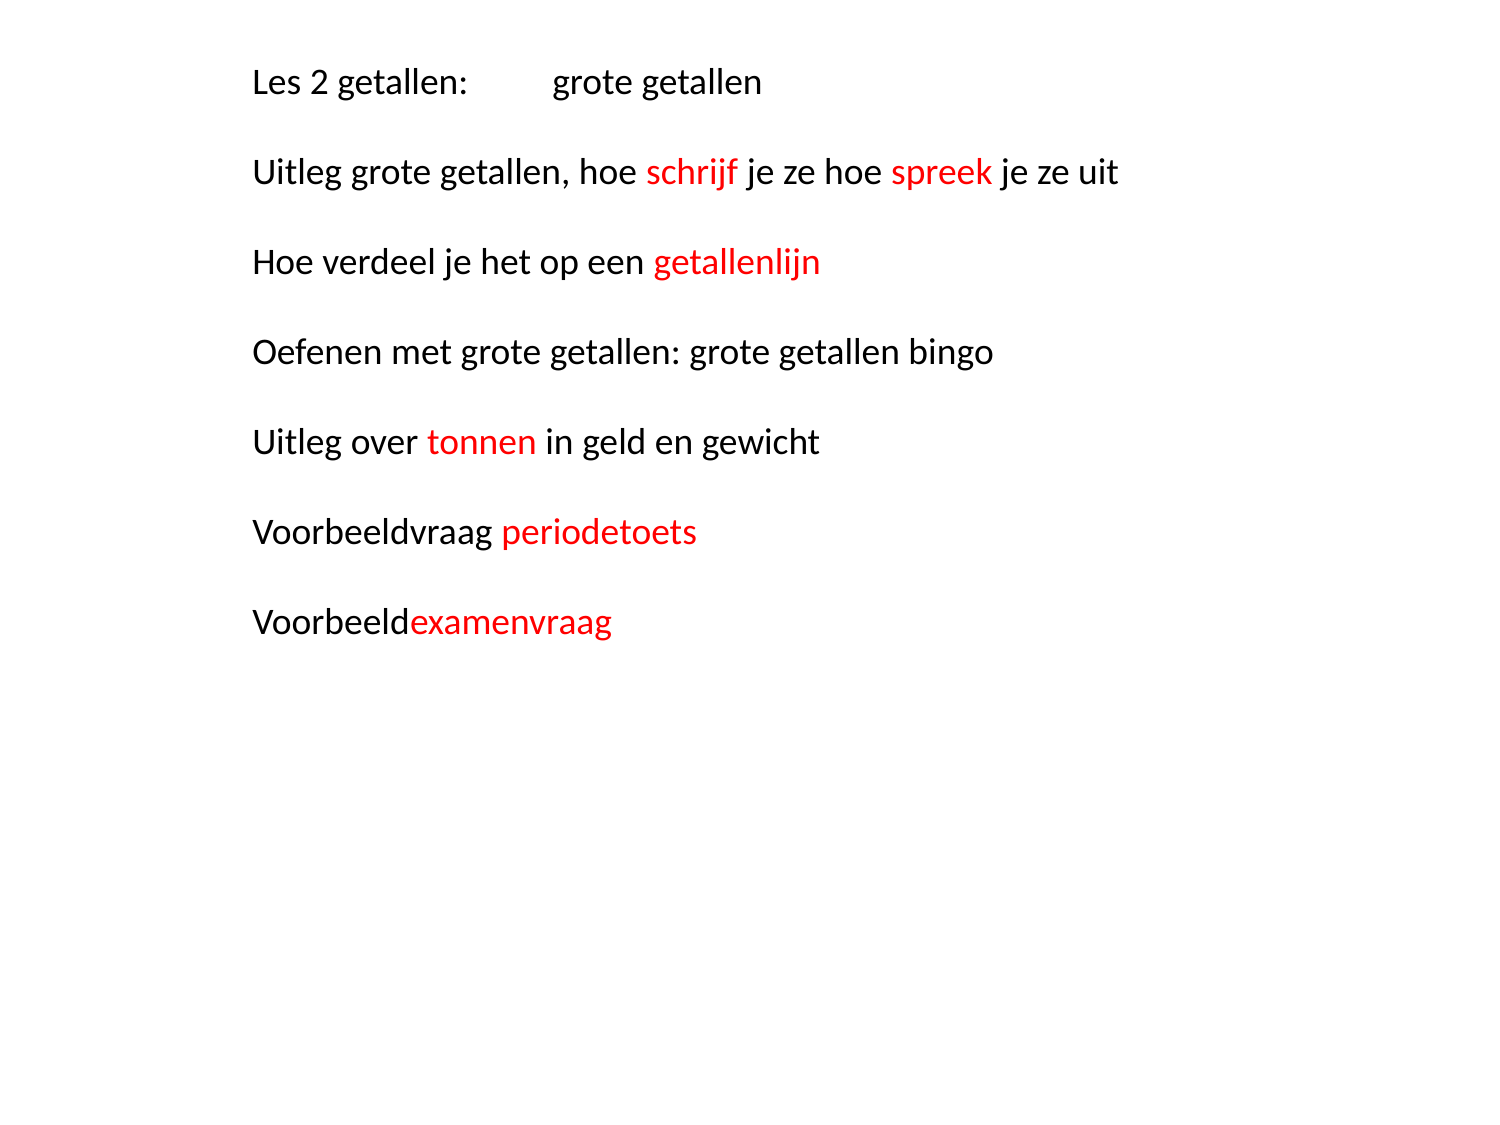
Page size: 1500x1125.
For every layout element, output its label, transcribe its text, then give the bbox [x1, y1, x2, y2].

text_box Les 2 getallen: grote getallen Uitleg grote getallen, hoe schrijf je ze hoe spreek je ze uit Hoe verdeel je het op een getallenlijn Oefenen met grote getallen: grote getallen bingo Uitleg over tonnen in geld en gewicht Voorbeeldvraag periodetoets Voorbeeldexamenvraag [237, 49, 1400, 785]
